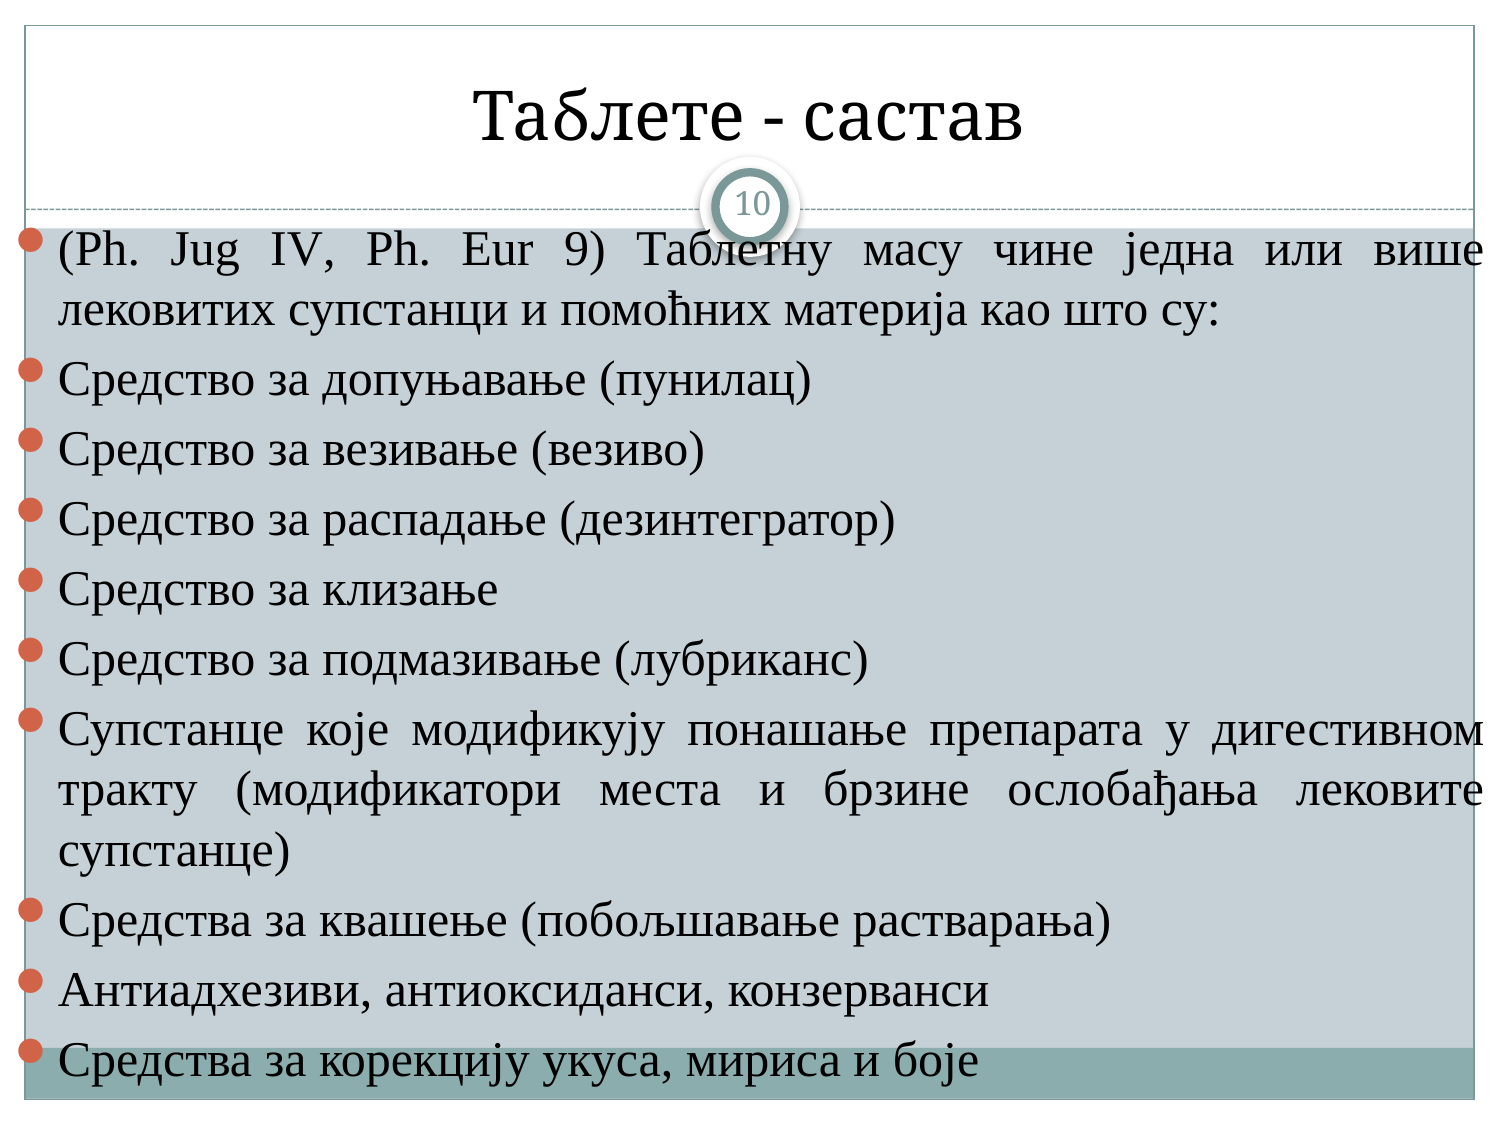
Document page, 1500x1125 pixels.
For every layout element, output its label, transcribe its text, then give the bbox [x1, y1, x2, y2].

title Таблете - састав [49, 37, 1450, 162]
list (Ph. Jug IV, Ph. Eur 9) Таблетну масу чине једна или више лековитих супстанци и помоћних материја као што су: Средство за допуњавање (пунилац) Средство за везивање (везиво) Средство за распадање (дезинтегратор) Средство за клизање Средство за подмазивање (лубриканс) Супстанце које модификују понашање препарата у дигестивном тракту (модификатори места и брзине ослобађања лековите супстанце) Средства за квашење (побољшавање растварања) Антиадхезиви, антиоксиданси, конзерванси Средства за корекцију укуса, мириса и боје [0, 208, 1500, 1094]
slide_number 10 [715, 168, 791, 241]
